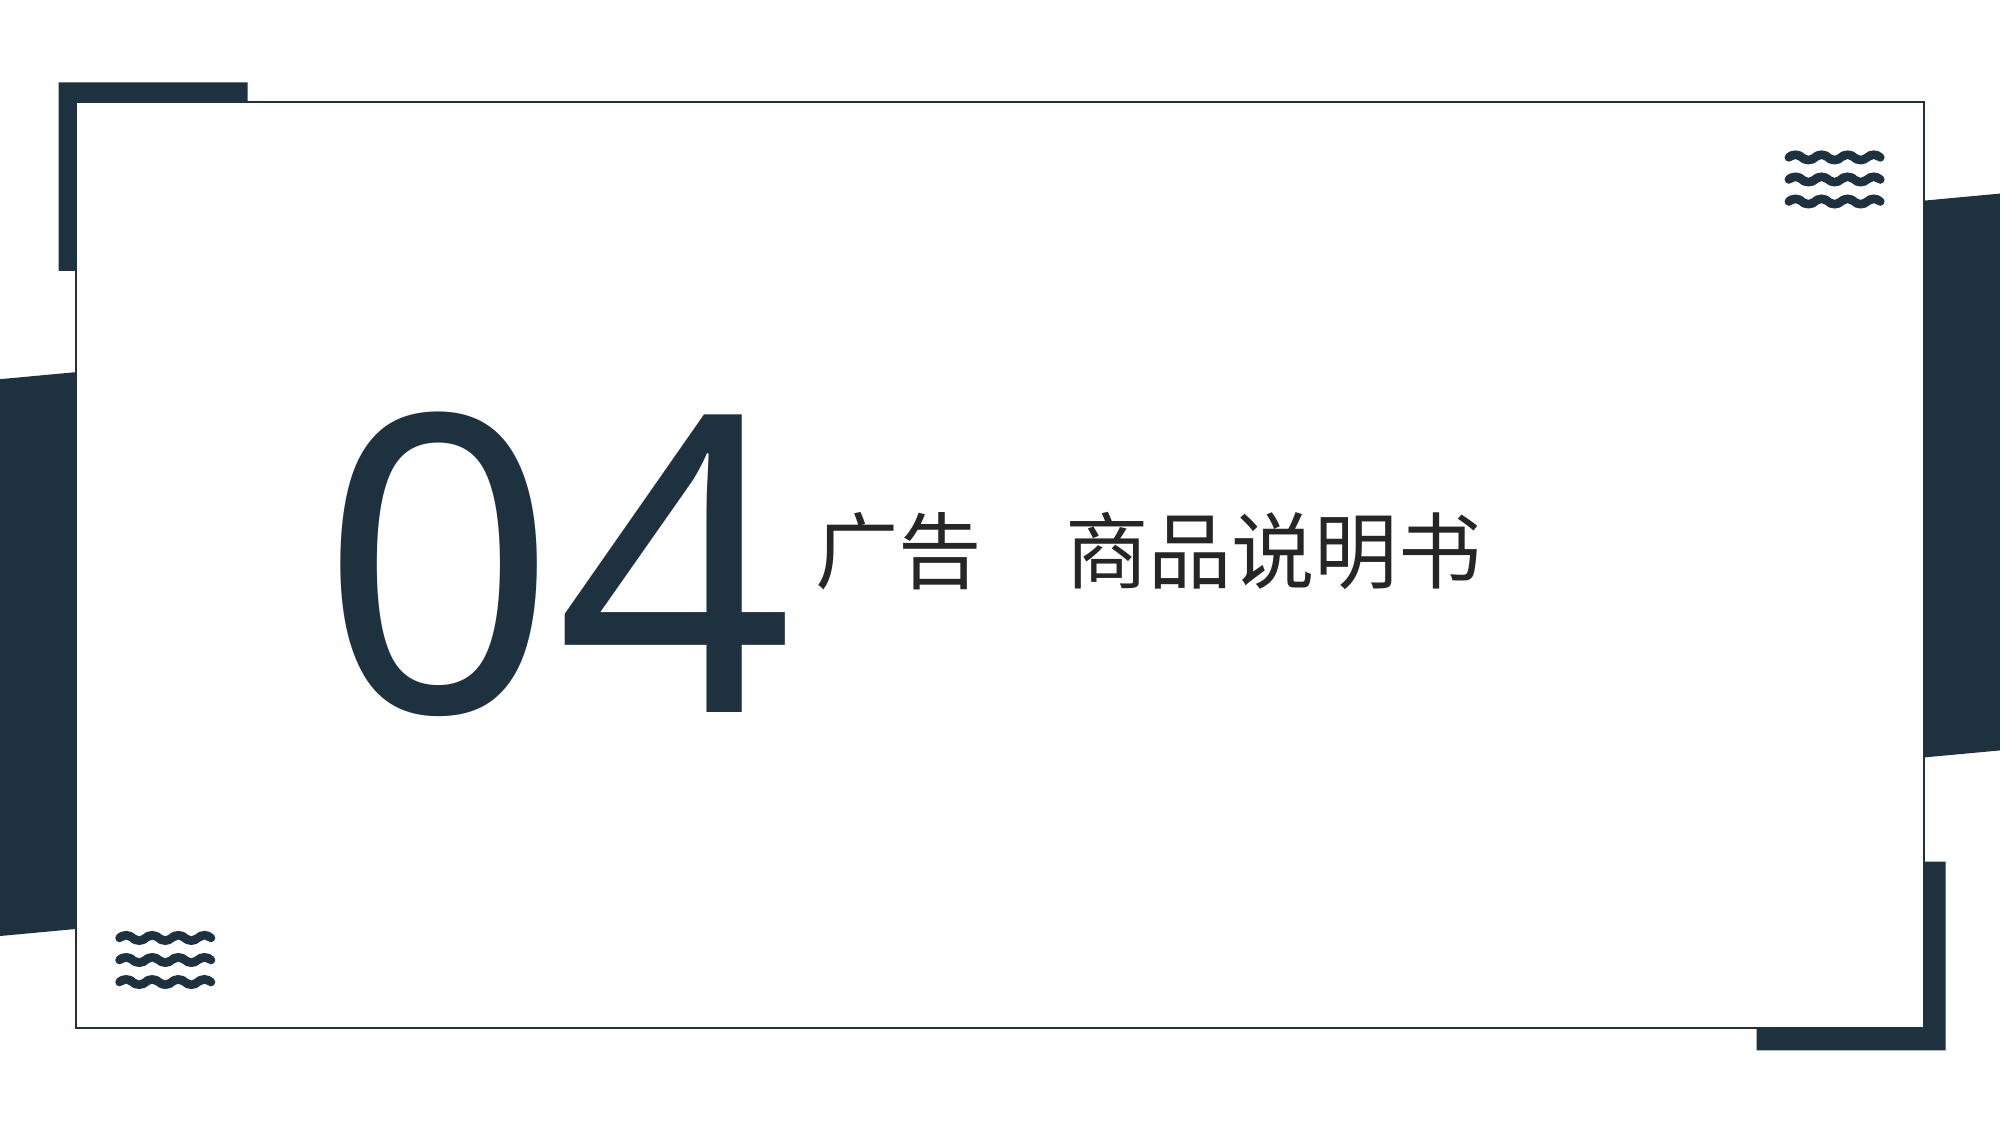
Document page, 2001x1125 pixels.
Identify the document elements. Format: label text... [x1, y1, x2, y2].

text_box [115, 975, 216, 990]
text_box [75, 101, 1925, 1029]
text_box [1756, 861, 1947, 1051]
text_box [1784, 172, 1885, 187]
text_box [58, 81, 249, 272]
text_box 04 [216, 290, 898, 803]
text_box [115, 952, 216, 968]
text_box [1784, 194, 1885, 209]
text_box [1784, 150, 1885, 165]
text_box [1925, 192, 2000, 759]
text_box [115, 930, 216, 946]
text_box [0, 371, 75, 938]
text_box 广告 商品说明书 [800, 491, 1885, 606]
